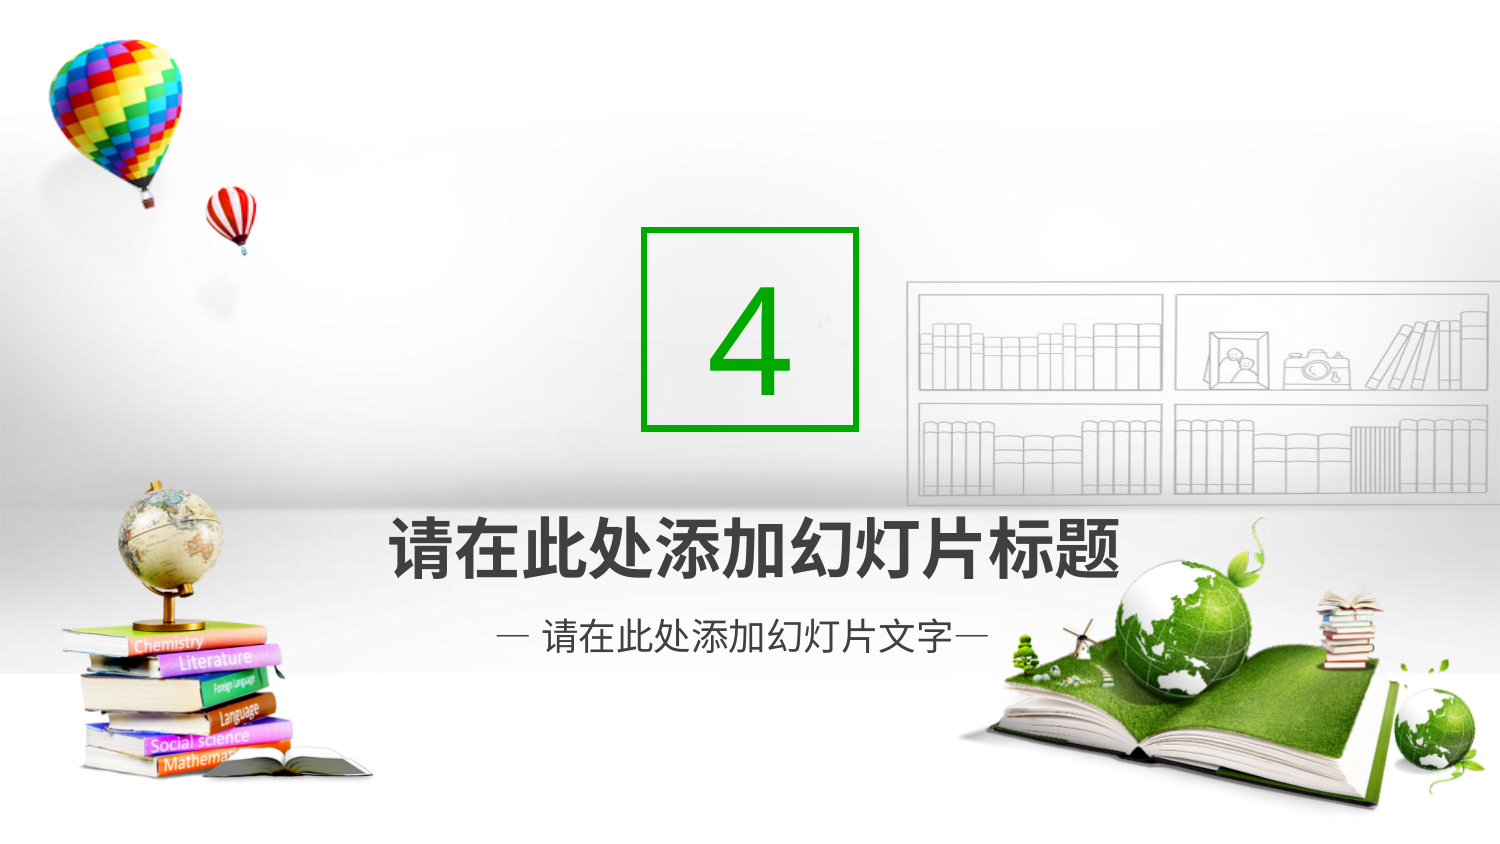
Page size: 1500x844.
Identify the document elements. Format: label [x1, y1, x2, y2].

text_box [643, 229, 857, 616]
picture [0, 0, 1500, 844]
